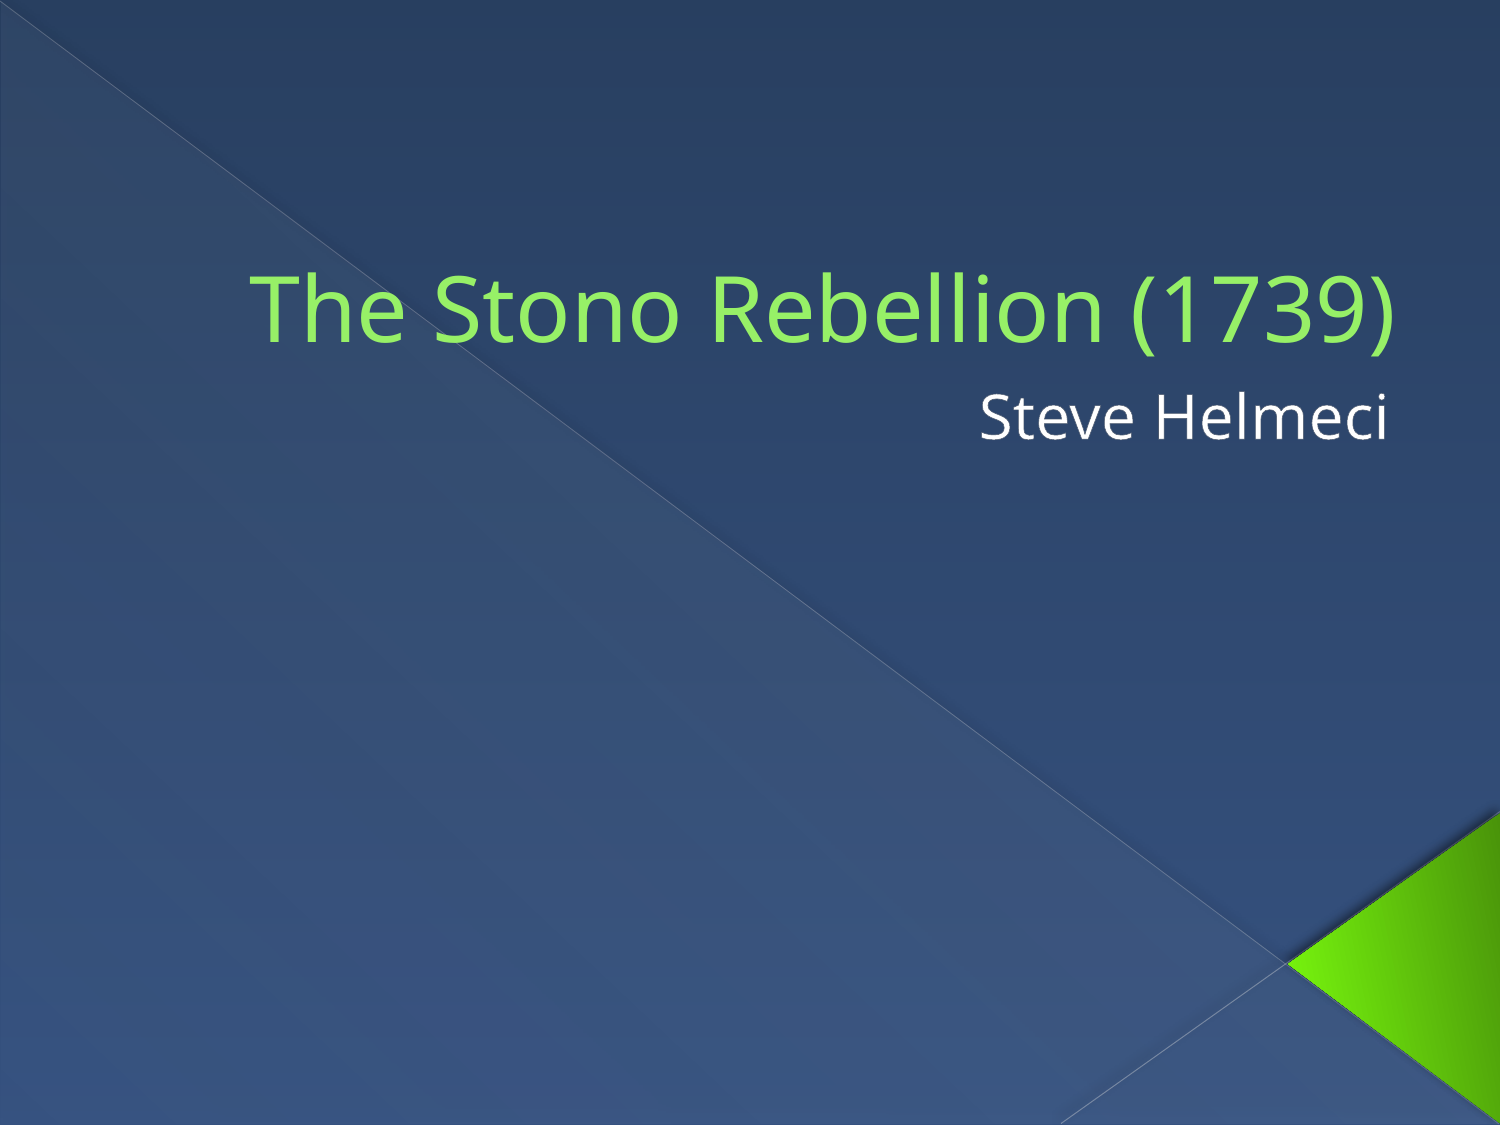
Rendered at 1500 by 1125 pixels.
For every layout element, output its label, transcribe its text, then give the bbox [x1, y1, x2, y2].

title The Stono Rebellion (1739) [88, 127, 1412, 368]
subtitle Steve Helmeci [88, 368, 1412, 657]
